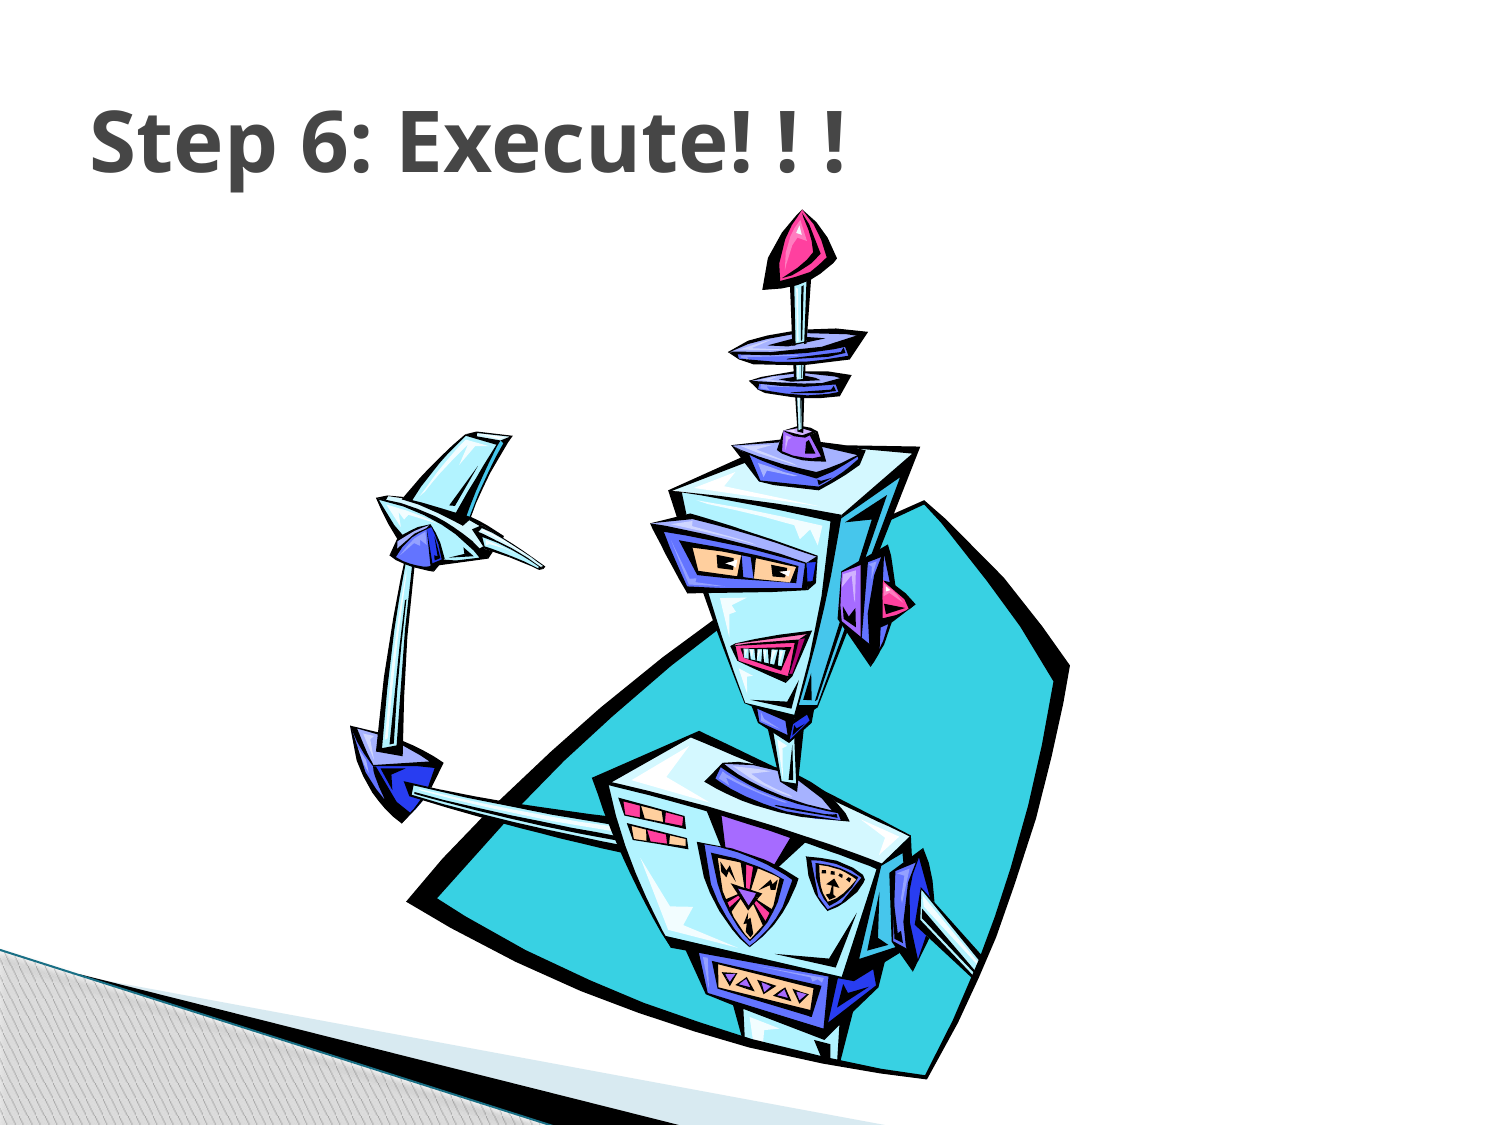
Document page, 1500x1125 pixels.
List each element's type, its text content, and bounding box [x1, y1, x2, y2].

title Step 6: Execute! ! ! [75, 45, 1425, 233]
picture [349, 199, 1080, 1090]
